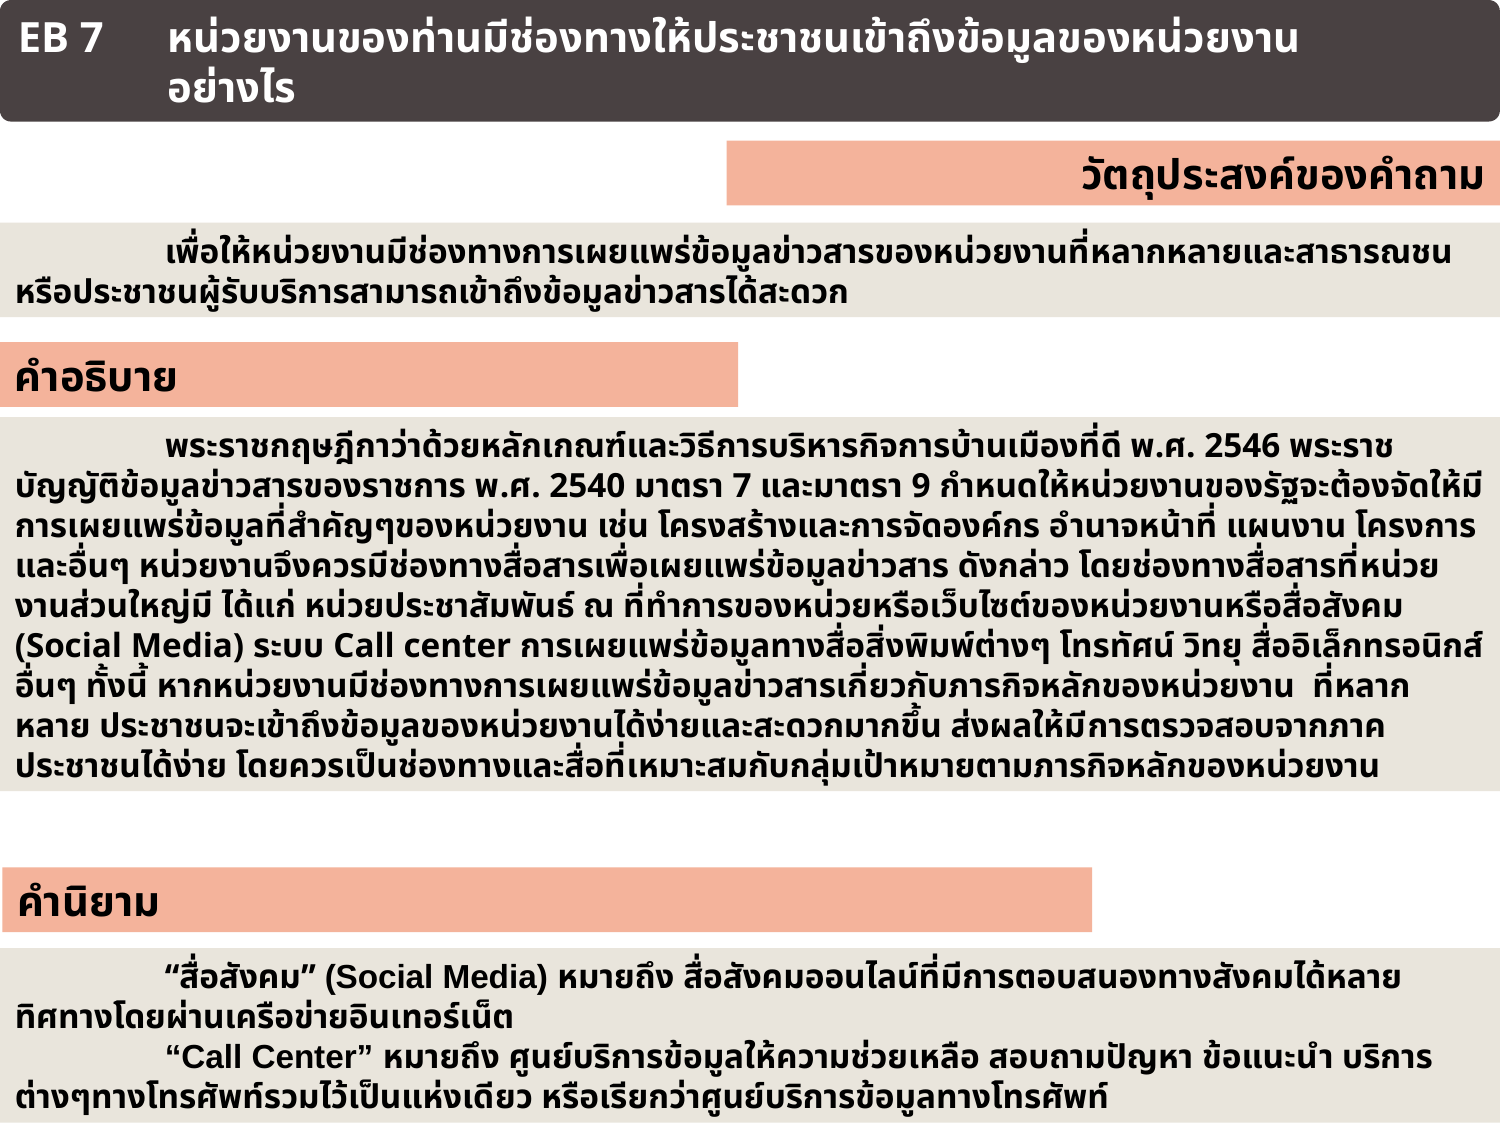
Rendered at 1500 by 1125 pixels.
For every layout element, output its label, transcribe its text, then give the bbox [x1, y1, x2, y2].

text_box “สื่อสังคม” (Social Media) หมายถึง สื่อสังคมออนไลน์ที่มีการตอบสนองทางสังคมได้หลายทิศทางโดยผ่านเครือข่ายอินเทอร์เน็ต “Call Center” หมายถึง ศูนย์บริการข้อมูลให้ความช่วยเหลือ สอบถามปัญหา ข้อแนะนำ บริการต่างๆทางโทรศัพท์รวมไว้เป็นแห่งเดียว หรือเรียกว่าศูนย์บริการข้อมูลทางโทรศัพท์ [0, 948, 1500, 1123]
text_box พระราชกฤษฎีกาว่าด้วยหลักเกณฑ์และวิธีการบริหารกิจการบ้านเมืองที่ดี พ.ศ. 2546 พระราชบัญญัติข้อมูลข่าวสารของราชการ พ.ศ. 2540 มาตรา 7 และมาตรา 9 กำหนดให้หน่วยงานของรัฐจะต้องจัดให้มีการเผยแพร่ข้อมูลที่สำคัญๆของหน่วยงาน เช่น โครงสร้างและการจัดองค์กร อำนาจหน้าที่ แผนงาน โครงการและอื่นๆ หน่วยงานจึงควรมีช่องทางสื่อสารเพื่อเผยแพร่ข้อมูลข่าวสาร ดังกล่าว โดยช่องทางสื่อสารที่หน่วยงานส่วนใหญ่มี ได้แก่ หน่วยประชาสัมพันธ์ ณ ที่ทำการของหน่วยหรือเว็บไซต์ของหน่วยงานหรือสื่อสังคม (Social Media) ระบบ Call center การเผยแพร่ข้อมูลทางสื่อสิ่งพิมพ์ต่างๆ โทรทัศน์ วิทยุ สื่ออิเล็กทรอนิกส์อื่นๆ ทั้งนี้ หากหน่วยงานมีช่องทางการเผยแพร่ข้อมูลข่าวสารเกี่ยวกับภารกิจหลักของหน่วยงาน ที่หลากหลาย ประชาชนจะเข้าถึงข้อมูลของหน่วยงานได้ง่ายและสะดวกมากขึ้น ส่งผลให้มีการตรวจสอบจากภาคประชาชนได้ง่าย โดยควรเป็นช่องทางและสื่อที่เหมาะสมกับกลุ่มเป้าหมายตามภารกิจหลักของหน่วยงาน [0, 417, 1500, 792]
text_box คำนิยาม [2, 867, 1093, 933]
text_box EB 7 หน่วยงานของท่านมีช่องทางให้ประชาชนเข้าถึงข้อมูลของหน่วยงาน อย่างไร [0, 0, 1500, 122]
text_box วัตถุประสงค์ของคำถาม [726, 140, 1500, 206]
text_box คำอธิบาย [0, 342, 739, 407]
text_box เพื่อให้หน่วยงานมีช่องทางการเผยแพร่ข้อมูลข่าวสารของหน่วยงานที่หลากหลายและสาธารณชนหรือประชาชนผู้รับบริการสามารถเข้าถึงข้อมูลข่าวสารได้สะดวก [0, 222, 1500, 318]
